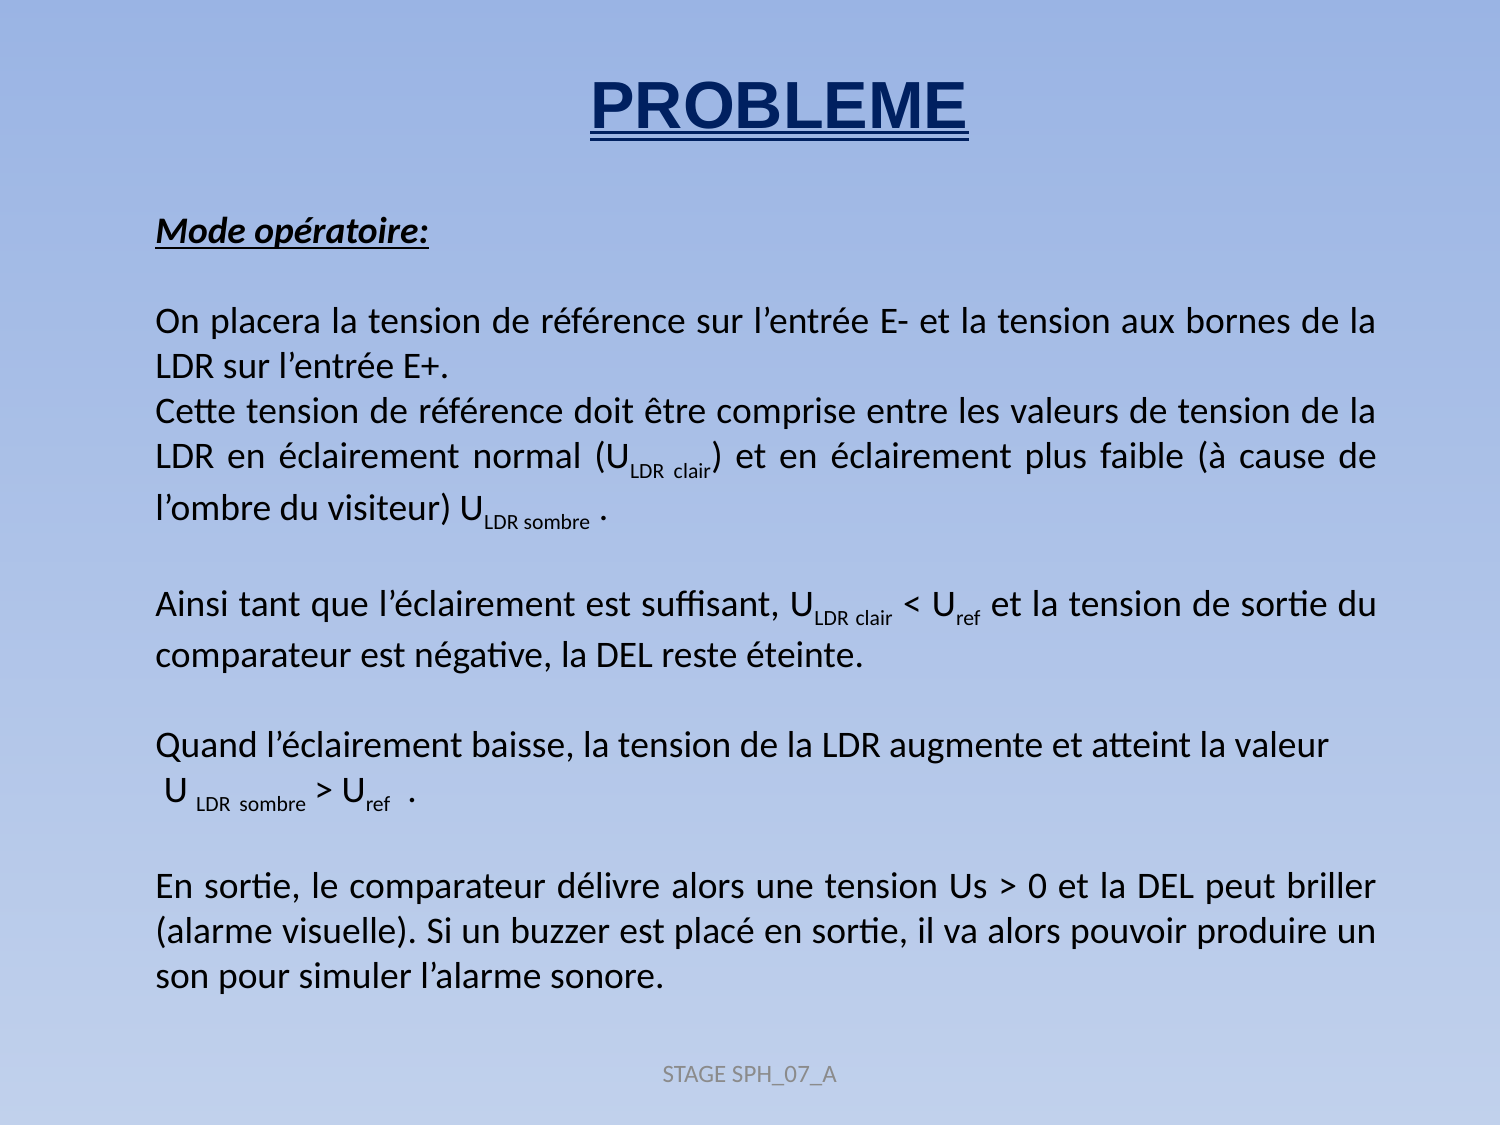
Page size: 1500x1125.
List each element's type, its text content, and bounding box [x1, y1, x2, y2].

text_box PROBLEME [171, 54, 1388, 150]
text_box Mode opératoire: On placera la tension de référence sur l’entrée E- et la tension aux bornes de la LDR sur l’entrée E+. Cette tension de référence doit être comprise entre les valeurs de tension de la LDR en éclairement normal (ULDR clair) et en éclairement plus faible (à cause de l’ombre du visiteur) ULDR sombre . Ainsi tant que l’éclairement est suffisant, ULDR clair < Uref et la tension de sortie du comparateur est négative, la DEL reste éteinte. Quand l’éclairement baisse, la tension de la LDR augmente et atteint la valeur U LDR sombre > Uref . En sortie, le comparateur délivre alors une tension Us > 0 et la DEL peut briller (alarme visuelle). Si un buzzer est placé en sortie, il va alors pouvoir produire un son pour simuler l’alarme sonore. [140, 199, 1393, 1049]
footer STAGE SPH_07_A [512, 1049, 988, 1103]
